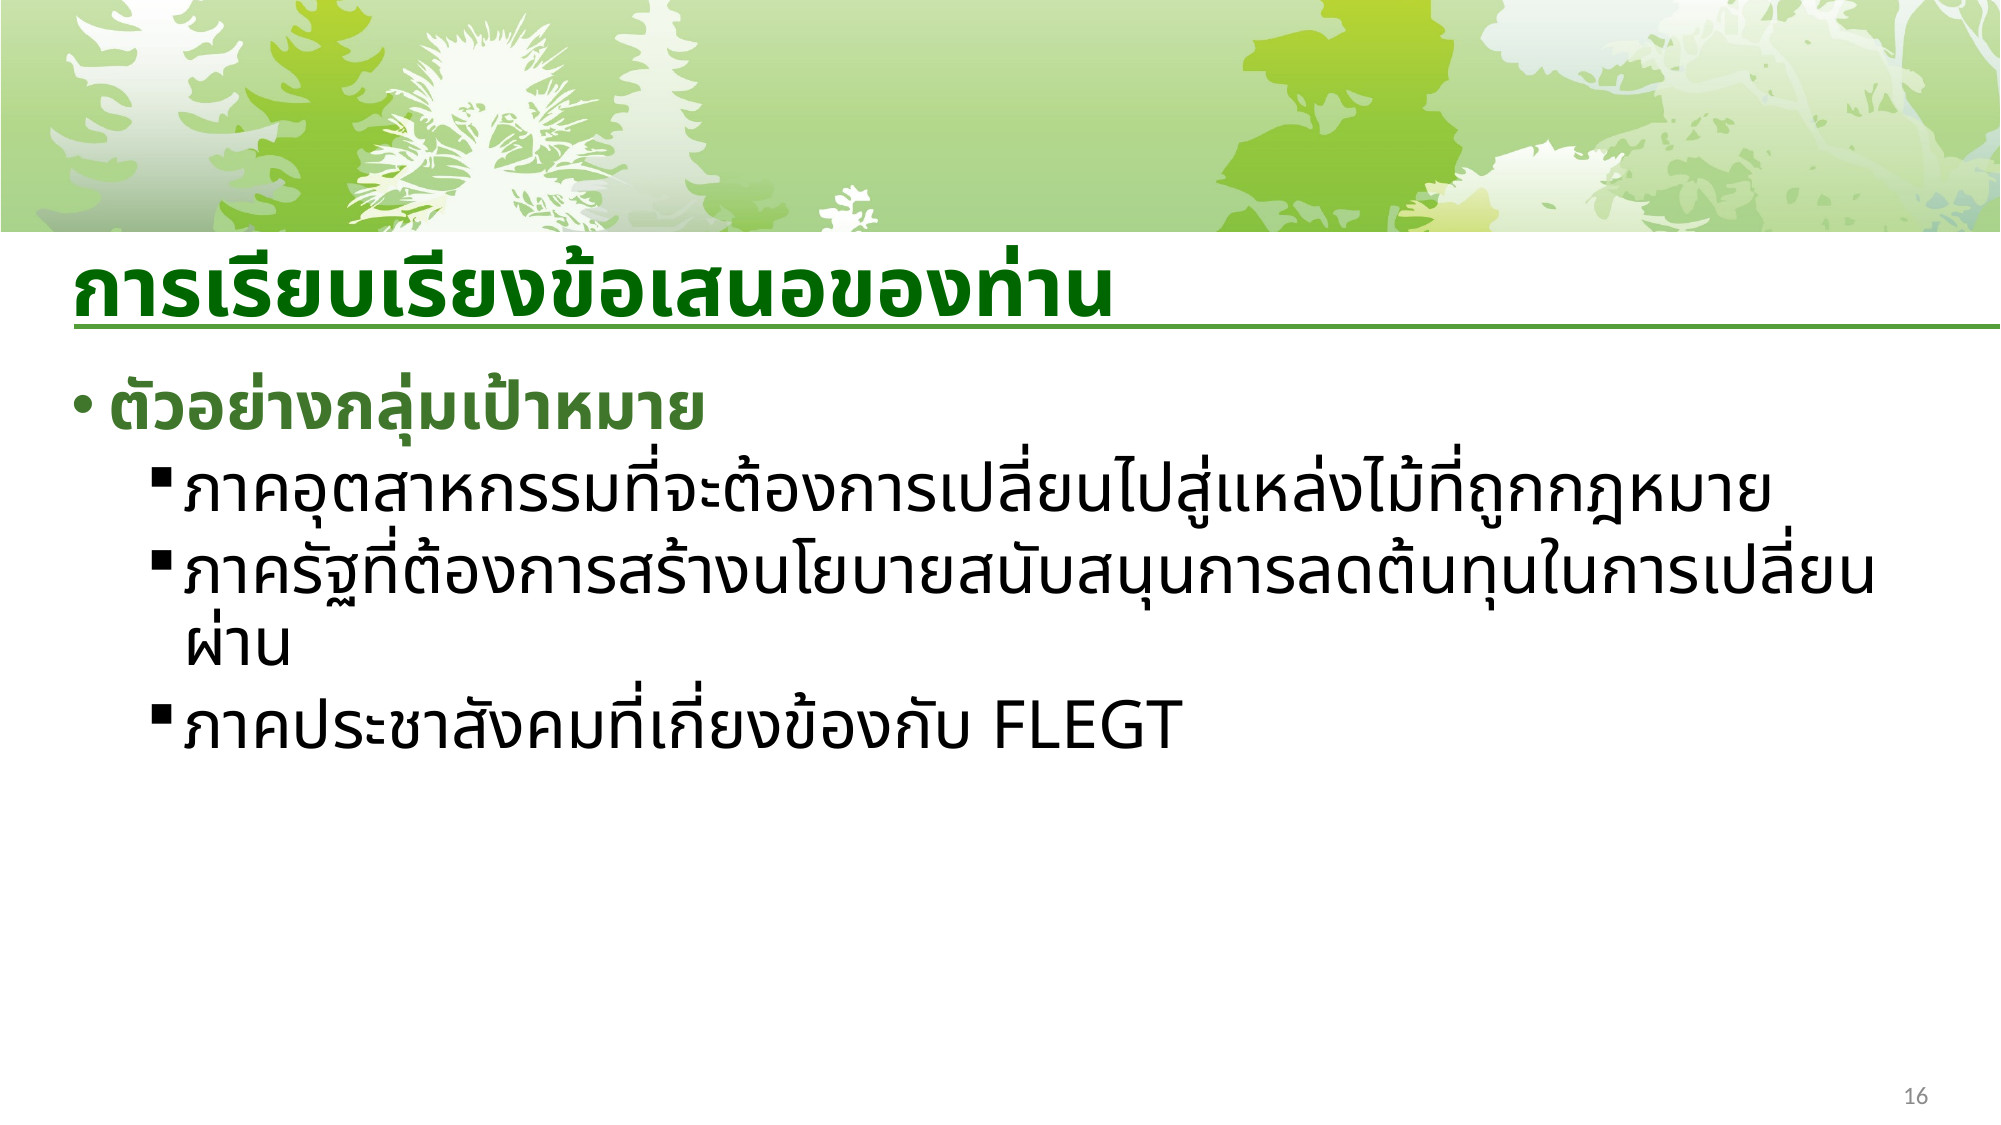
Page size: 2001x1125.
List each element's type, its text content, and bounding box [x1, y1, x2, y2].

list ตัวอย่างกลุ่มเป้าหมาย ภาคอุตสาหกรรมที่จะต้องการเปลี่ยนไปสู่แหล่งไม้ที่ถูกกฎหมาย ภาครัฐที่ต้องการสร้างนโยบายสนับสนุนการลดต้นทุนในการเปลี่ยนผ่าน ภาคประชาสังคมที่เกี่ยงข้องกับ FLEGT [56, 364, 1944, 903]
slide_number 16 [1493, 1065, 1944, 1125]
picture [0, 0, 2000, 232]
title การเรียบเรียงข้อเสนอของท่าน [56, 181, 1782, 364]
